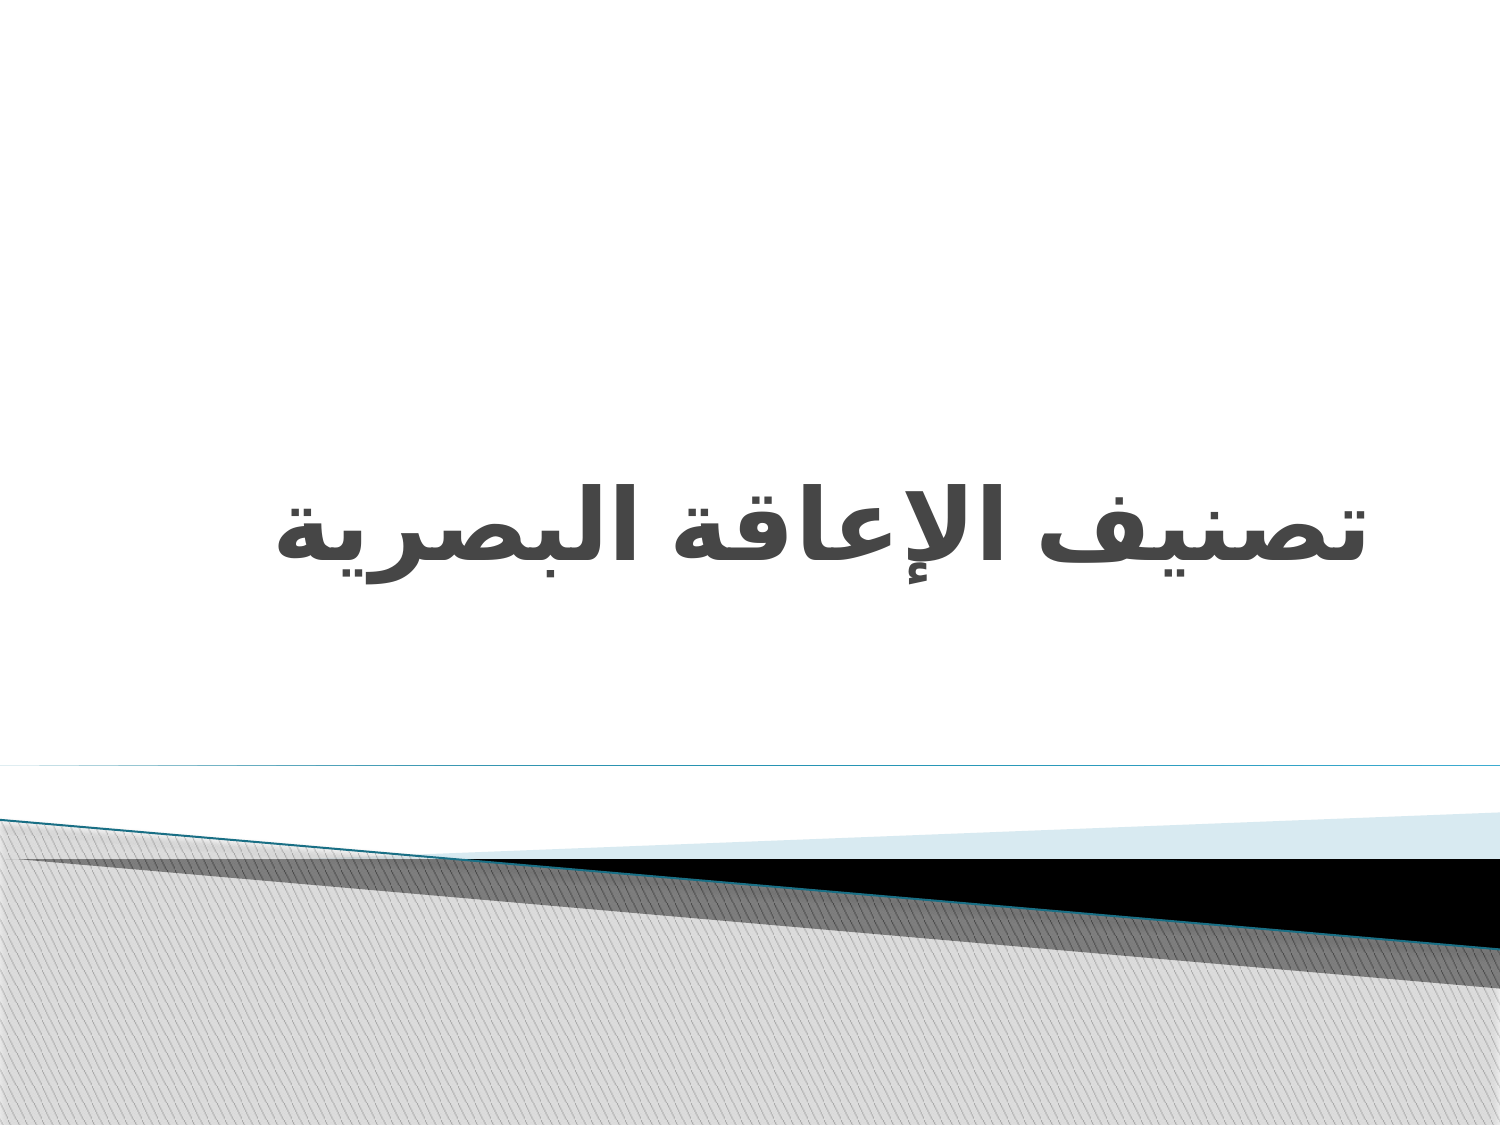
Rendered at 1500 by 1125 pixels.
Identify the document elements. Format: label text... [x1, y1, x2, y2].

picture [5, 859, 1500, 989]
title تصنيف الإعاقة البصرية [112, 287, 1388, 588]
